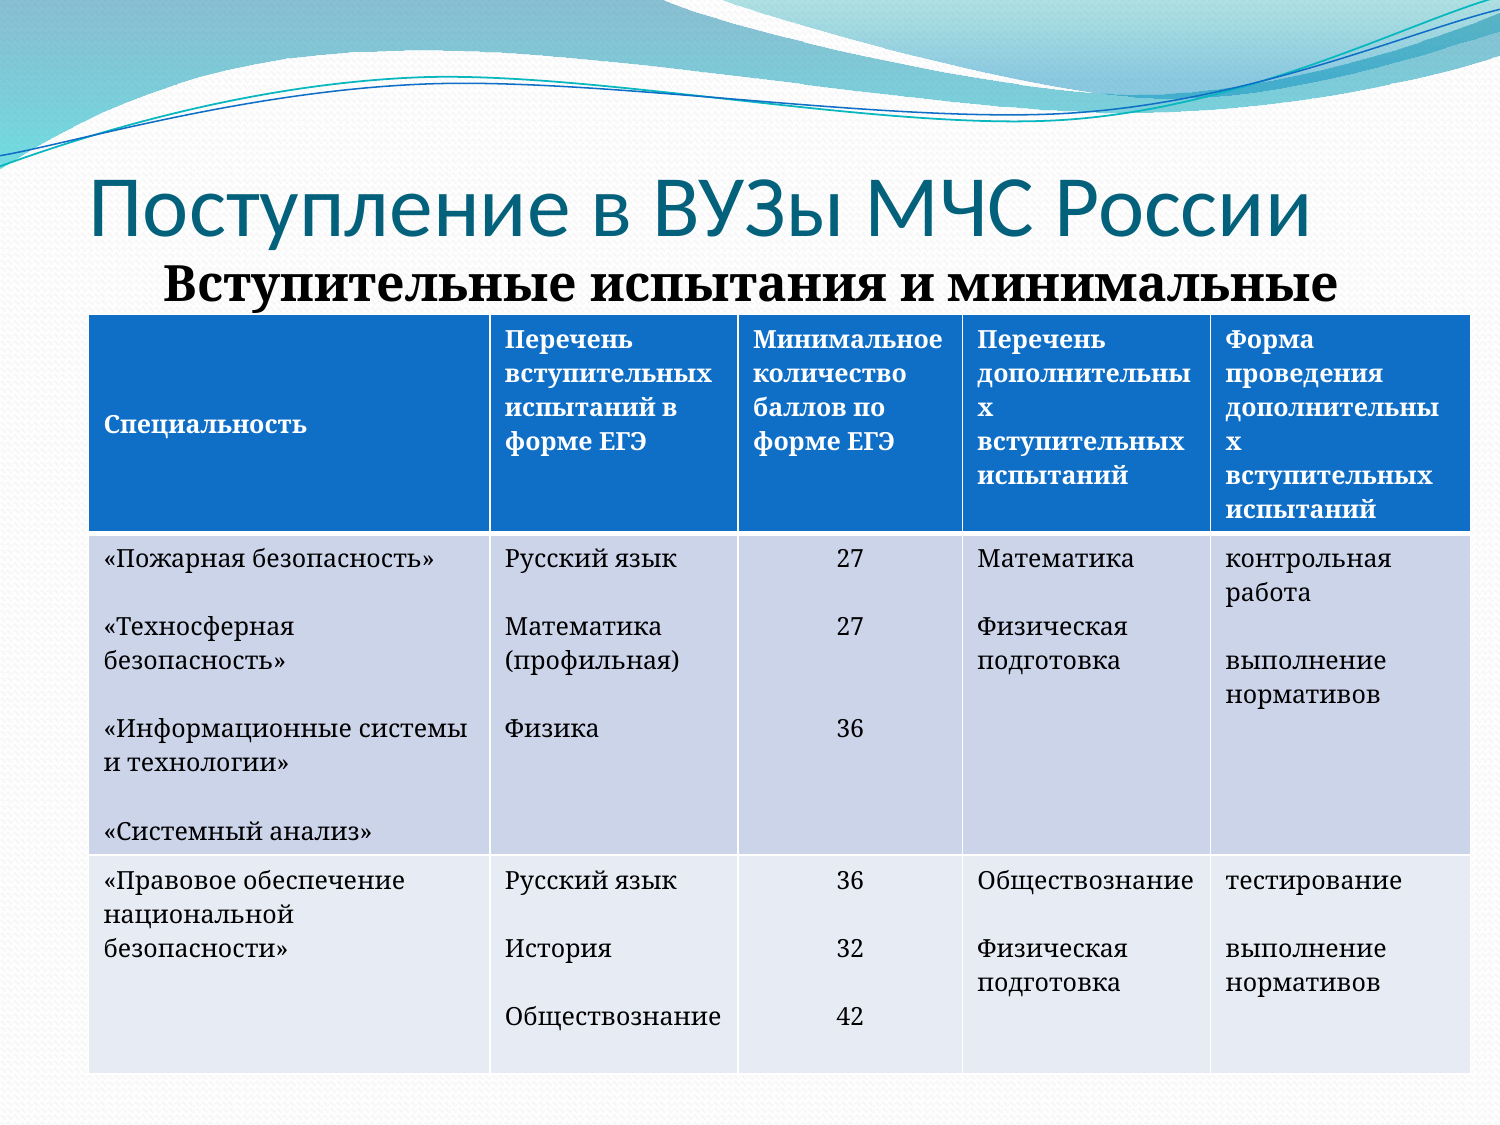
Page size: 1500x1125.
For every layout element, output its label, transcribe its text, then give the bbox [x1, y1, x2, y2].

table_header Специальность [89, 315, 489, 531]
table_cell Математика Физическая подготовка [963, 536, 1210, 854]
table_cell 27 27 36 [739, 536, 962, 854]
table_header Перечень дополнительных вступительных испытаний [963, 315, 1210, 531]
table_cell «Пожарная безопасность» «Техносферная безопасность» «Информационные системы и технологии» «Системный анализ» [89, 536, 489, 854]
table_cell контрольная работа выполнение нормативов [1211, 536, 1470, 854]
table_header Минимальное количество баллов по форме ЕГЭ [739, 315, 962, 531]
table_header Перечень вступительных испытаний в форме ЕГЭ [491, 315, 737, 531]
table_cell Русский язык Математика (профильная) Физика [491, 536, 737, 854]
list Вступительные испытания и минимальные баллы [76, 243, 1427, 964]
table_cell Русский язык История Обществознание [491, 856, 737, 1073]
table_header Форма проведения дополнительных вступительных испытаний [1211, 315, 1470, 531]
table_cell Обществознание Физическая подготовка [963, 856, 1210, 1073]
table_cell «Правовое обеспечение национальной безопасности» [89, 856, 489, 1073]
title Поступление в ВУЗы МЧС России [88, 66, 1439, 254]
table_cell тестирование выполнение нормативов [1211, 856, 1470, 1073]
table_cell 36 32 42 [739, 856, 962, 1073]
